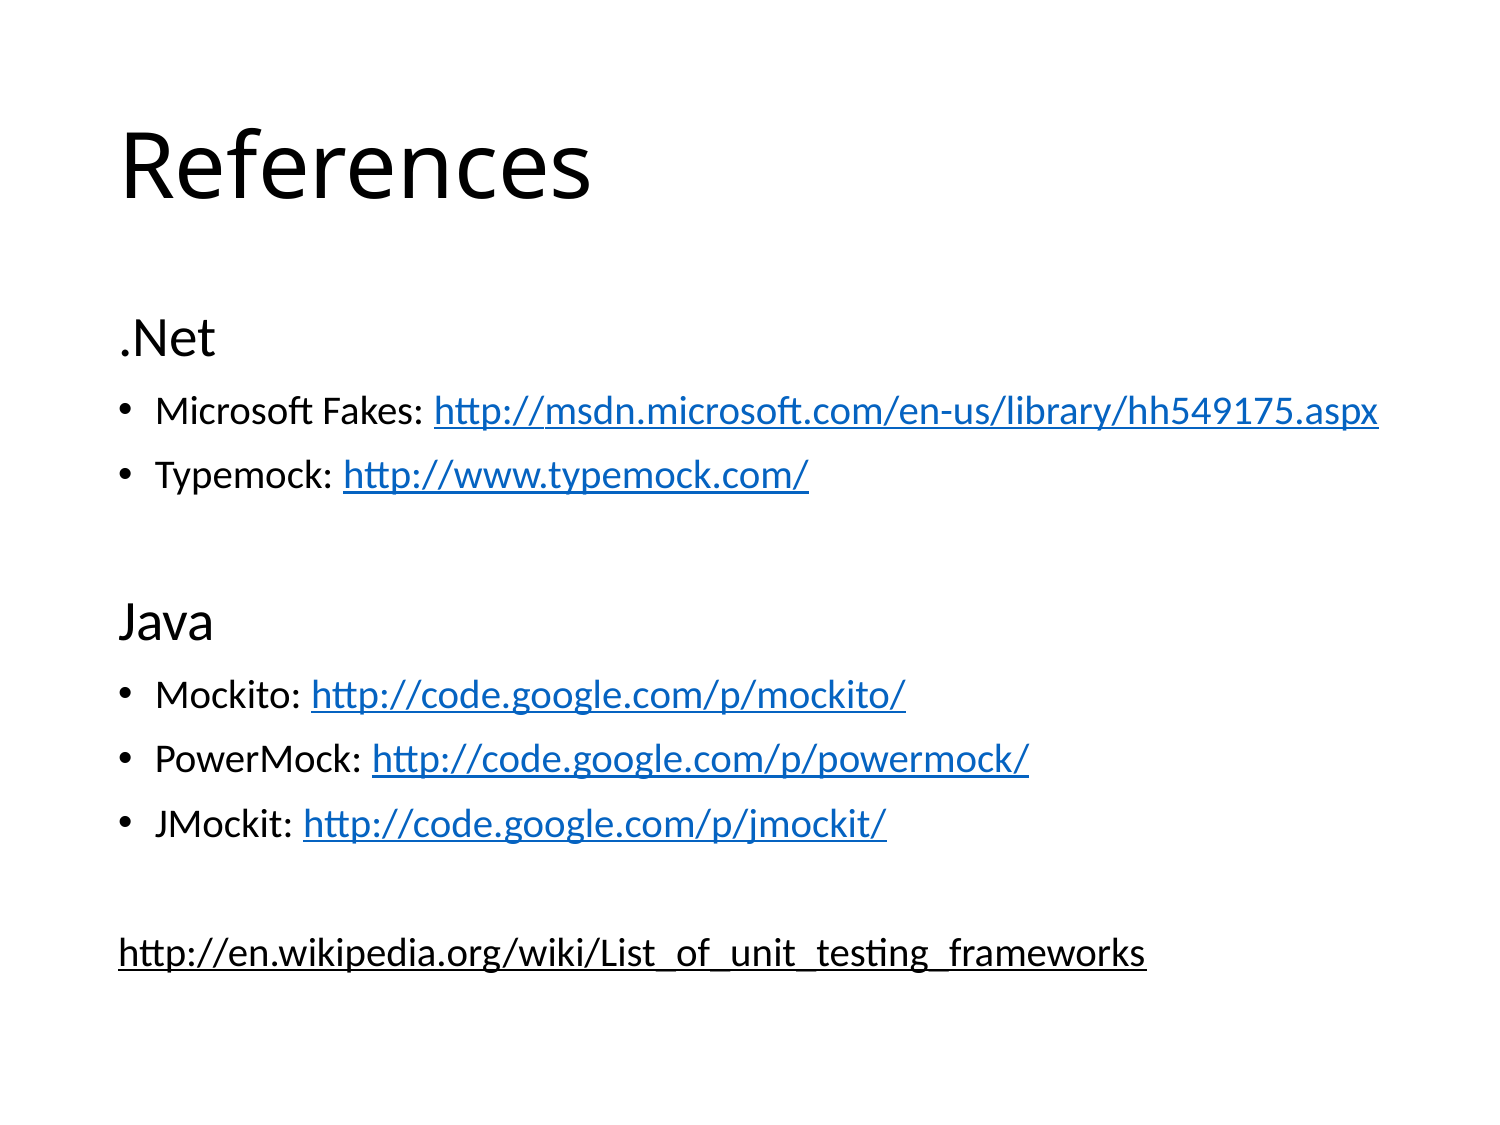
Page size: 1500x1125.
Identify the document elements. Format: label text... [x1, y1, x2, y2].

title References [103, 59, 1397, 278]
list .Net Microsoft Fakes: http://msdn.microsoft.com/en-us/library/hh549175.aspx Typemock: http://www.typemock.com/ Java Mockito: http://code.google.com/p/mockito/ PowerMock: http://code.google.com/p/powermock/ JMockit: http://code.google.com/p/jmockit/ http://en.wikipedia.org/wiki/List_of_unit_testing_frameworks [103, 299, 1397, 1014]
